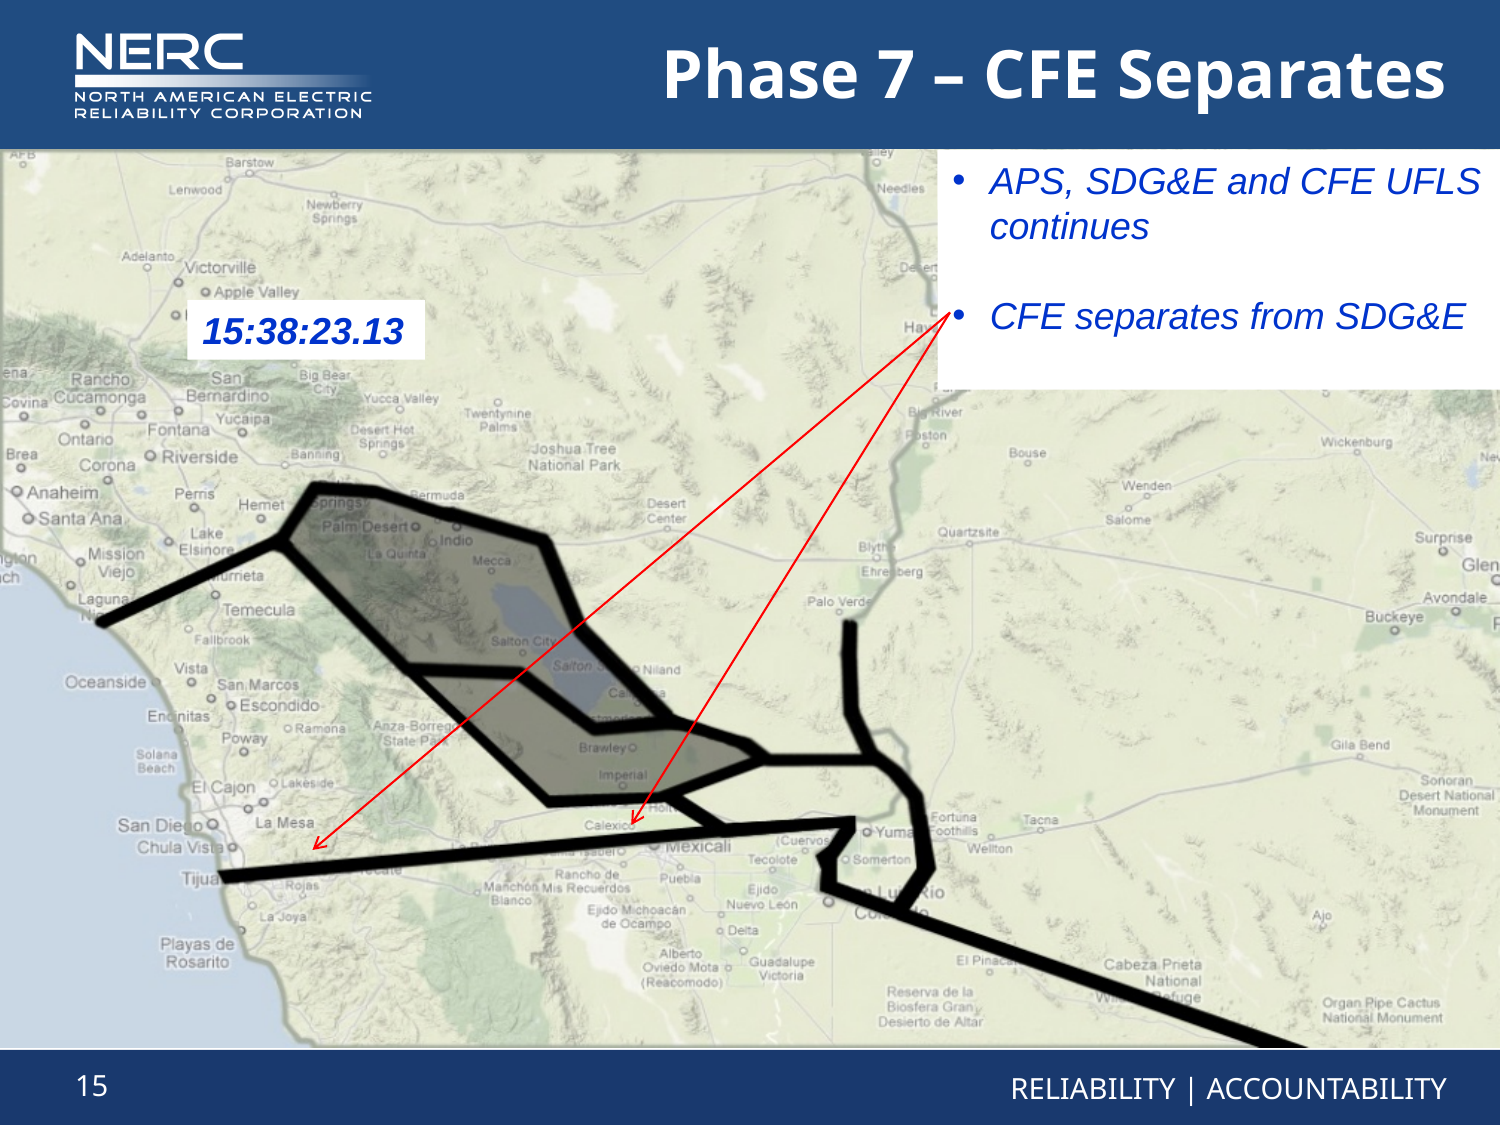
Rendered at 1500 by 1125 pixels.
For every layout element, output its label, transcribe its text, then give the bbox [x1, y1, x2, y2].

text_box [312, 312, 951, 851]
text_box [630, 312, 951, 826]
picture [0, 0, 1500, 1048]
title Phase 7 – CFE Separates [412, 24, 1463, 133]
